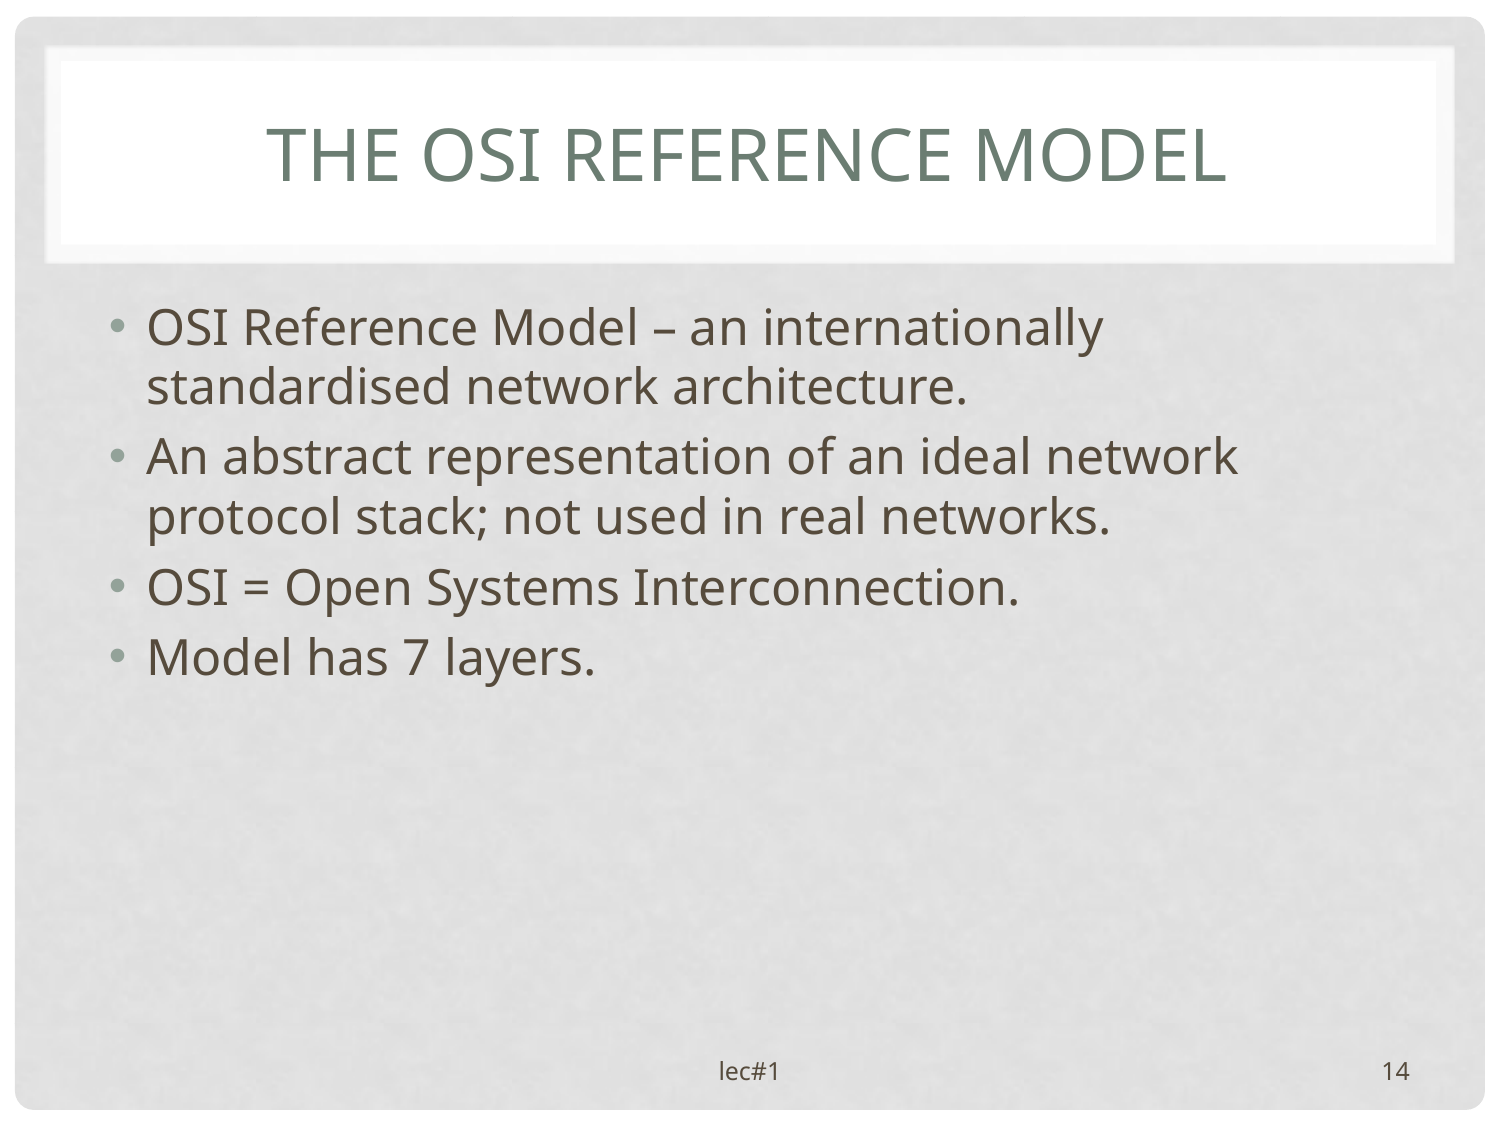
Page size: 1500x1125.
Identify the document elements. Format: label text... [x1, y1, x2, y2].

title The OSI Reference Model [69, 66, 1425, 238]
footer lec#1 [512, 1042, 988, 1103]
list OSI Reference Model – an internationally standardised network architecture. An abstract representation of an ideal network protocol stack; not used in real networks. OSI = Open Systems Interconnection. Model has 7 layers. [75, 287, 1425, 1005]
slide_number 14 [1074, 1042, 1425, 1103]
